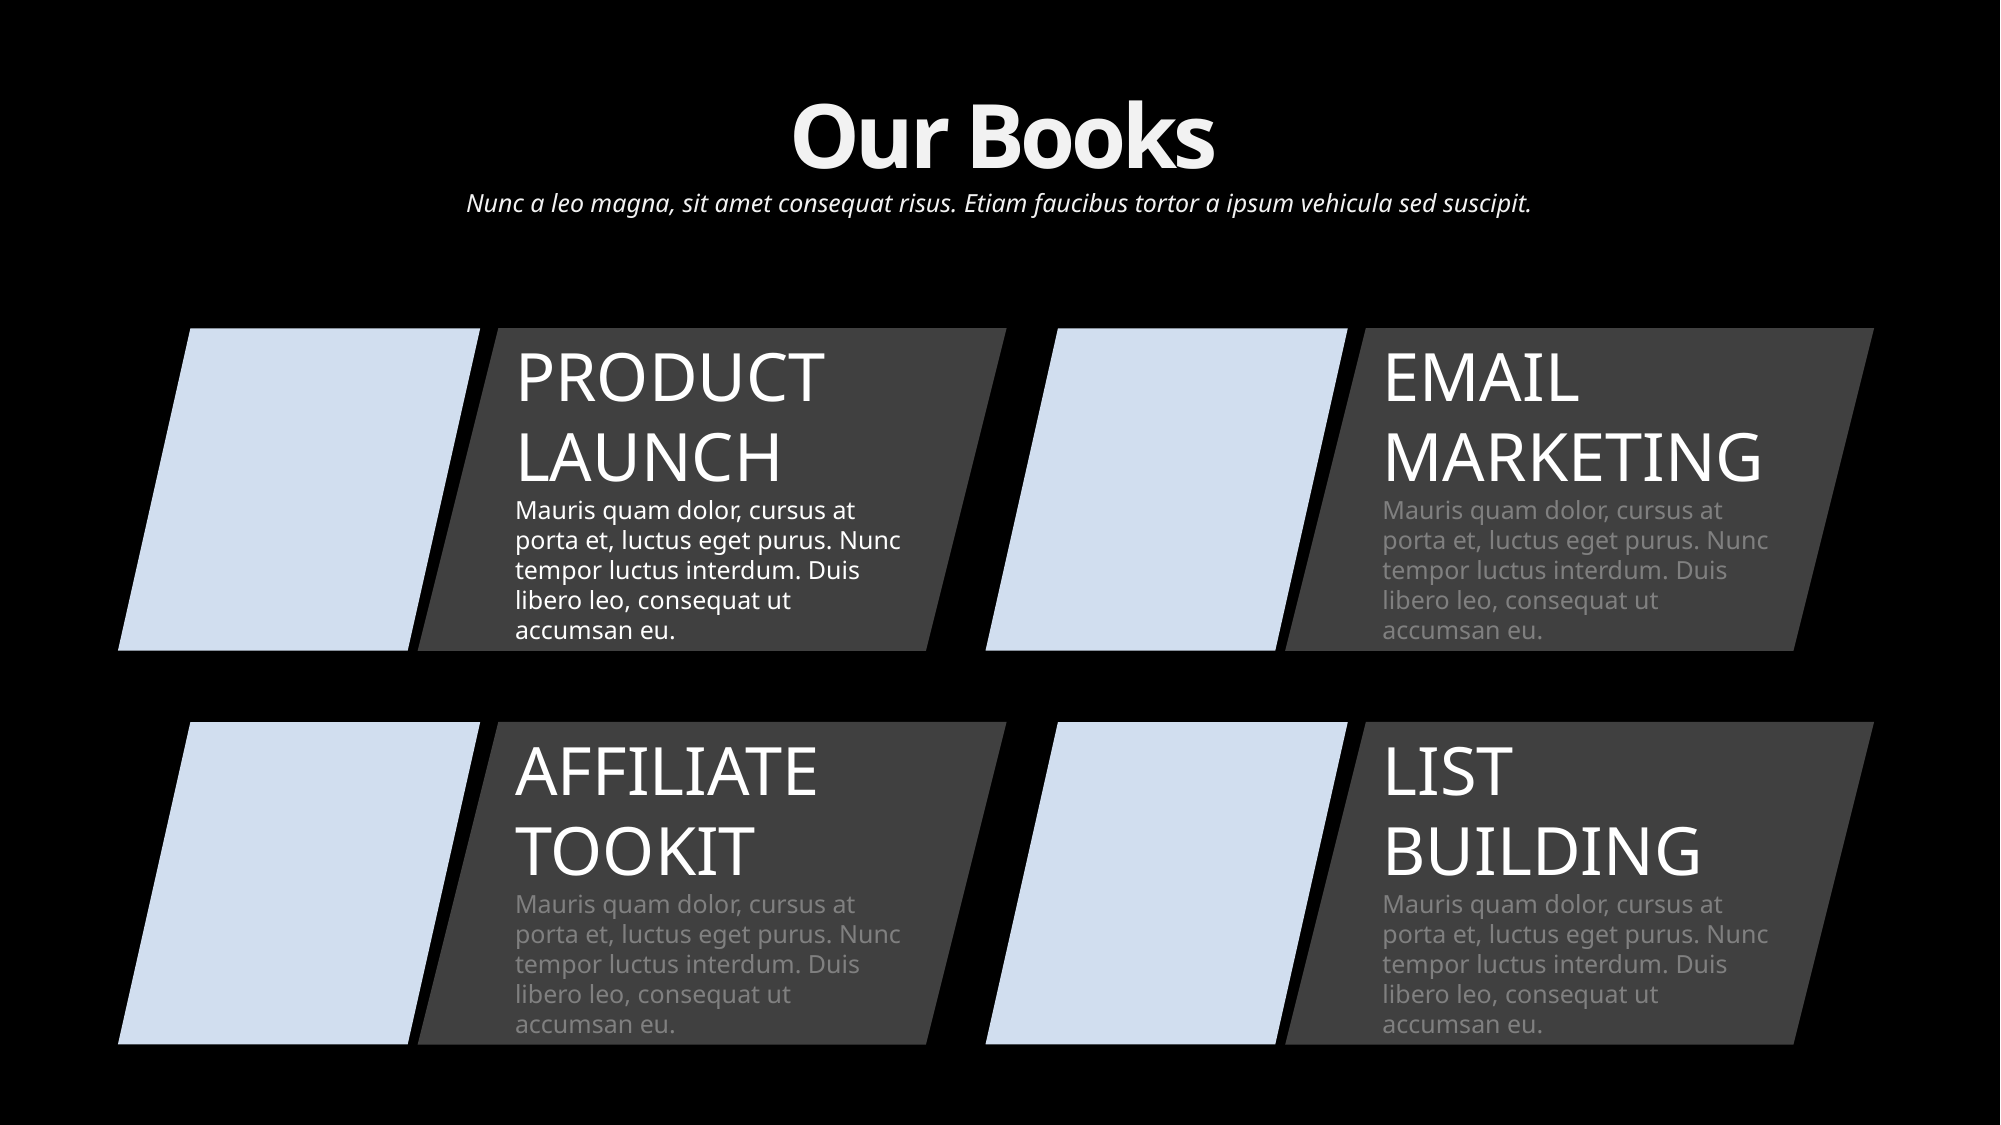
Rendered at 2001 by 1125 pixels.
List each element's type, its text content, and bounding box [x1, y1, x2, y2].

text_box EMAIL MARKETING Mauris quam dolor, cursus at porta et, luctus eget purus. Nunc tempor luctus interdum. Duis libero leo, consequat ut accumsan eu. [1283, 327, 1876, 652]
text_box LIST BUILDING Mauris quam dolor, cursus at porta et, luctus eget purus. Nunc tempor luctus interdum. Duis libero leo, consequat ut accumsan eu. [1283, 720, 1876, 1046]
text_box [117, 721, 481, 1045]
text_box Our Books [779, 74, 1228, 182]
text_box PRODUCT LAUNCH Mauris quam dolor, cursus at porta et, luctus eget purus. Nunc tempor luctus interdum. Duis libero leo, consequat ut accumsan eu. [416, 327, 1008, 652]
text_box AFFILIATE TOOKIT Mauris quam dolor, cursus at porta et, luctus eget purus. Nunc tempor luctus interdum. Duis libero leo, consequat ut accumsan eu. [416, 720, 1008, 1046]
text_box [985, 328, 1348, 651]
text_box Nunc a leo magna, sit amet consequat risus. Etiam faucibus tortor a ipsum vehicula sed suscipit. [123, 182, 1884, 223]
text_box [117, 328, 481, 651]
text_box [985, 721, 1348, 1045]
